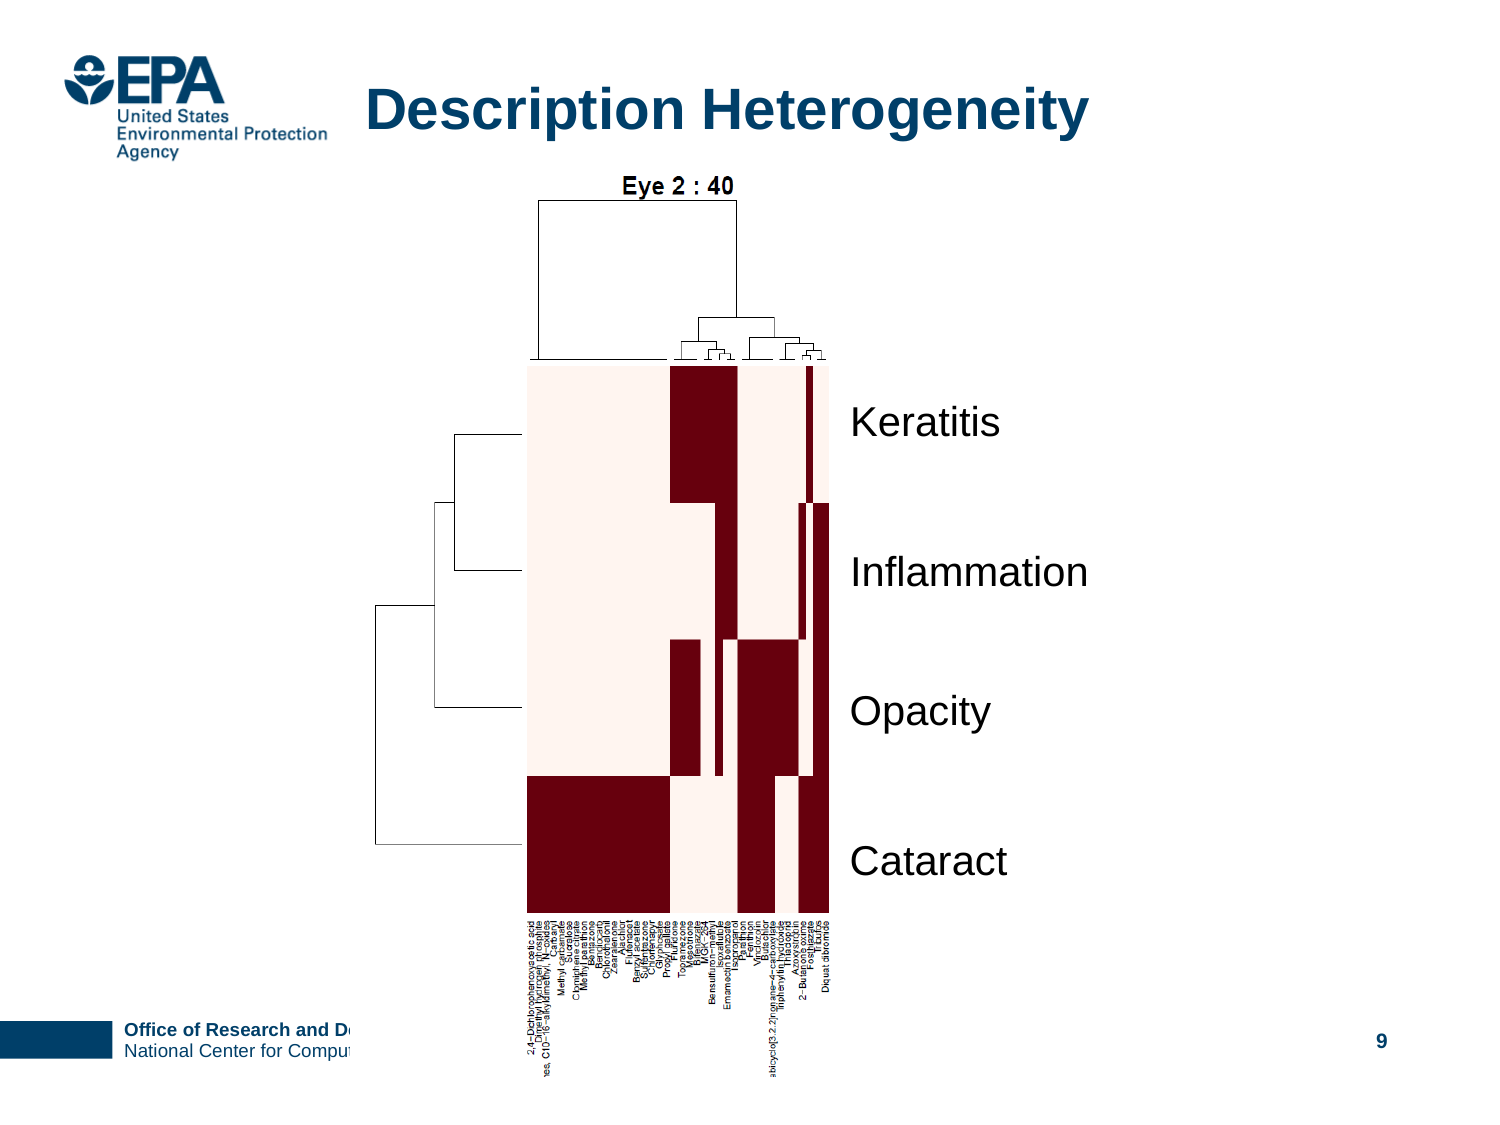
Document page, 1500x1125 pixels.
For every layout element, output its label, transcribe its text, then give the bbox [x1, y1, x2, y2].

picture [0, 0, 1500, 1125]
text_box Keratitis Inflammation [934, 387, 1104, 603]
text_box Opacity Cataract [934, 676, 1023, 892]
slide_number 9 [1074, 1020, 1388, 1059]
title Description Heterogeneity [349, 87, 1351, 126]
